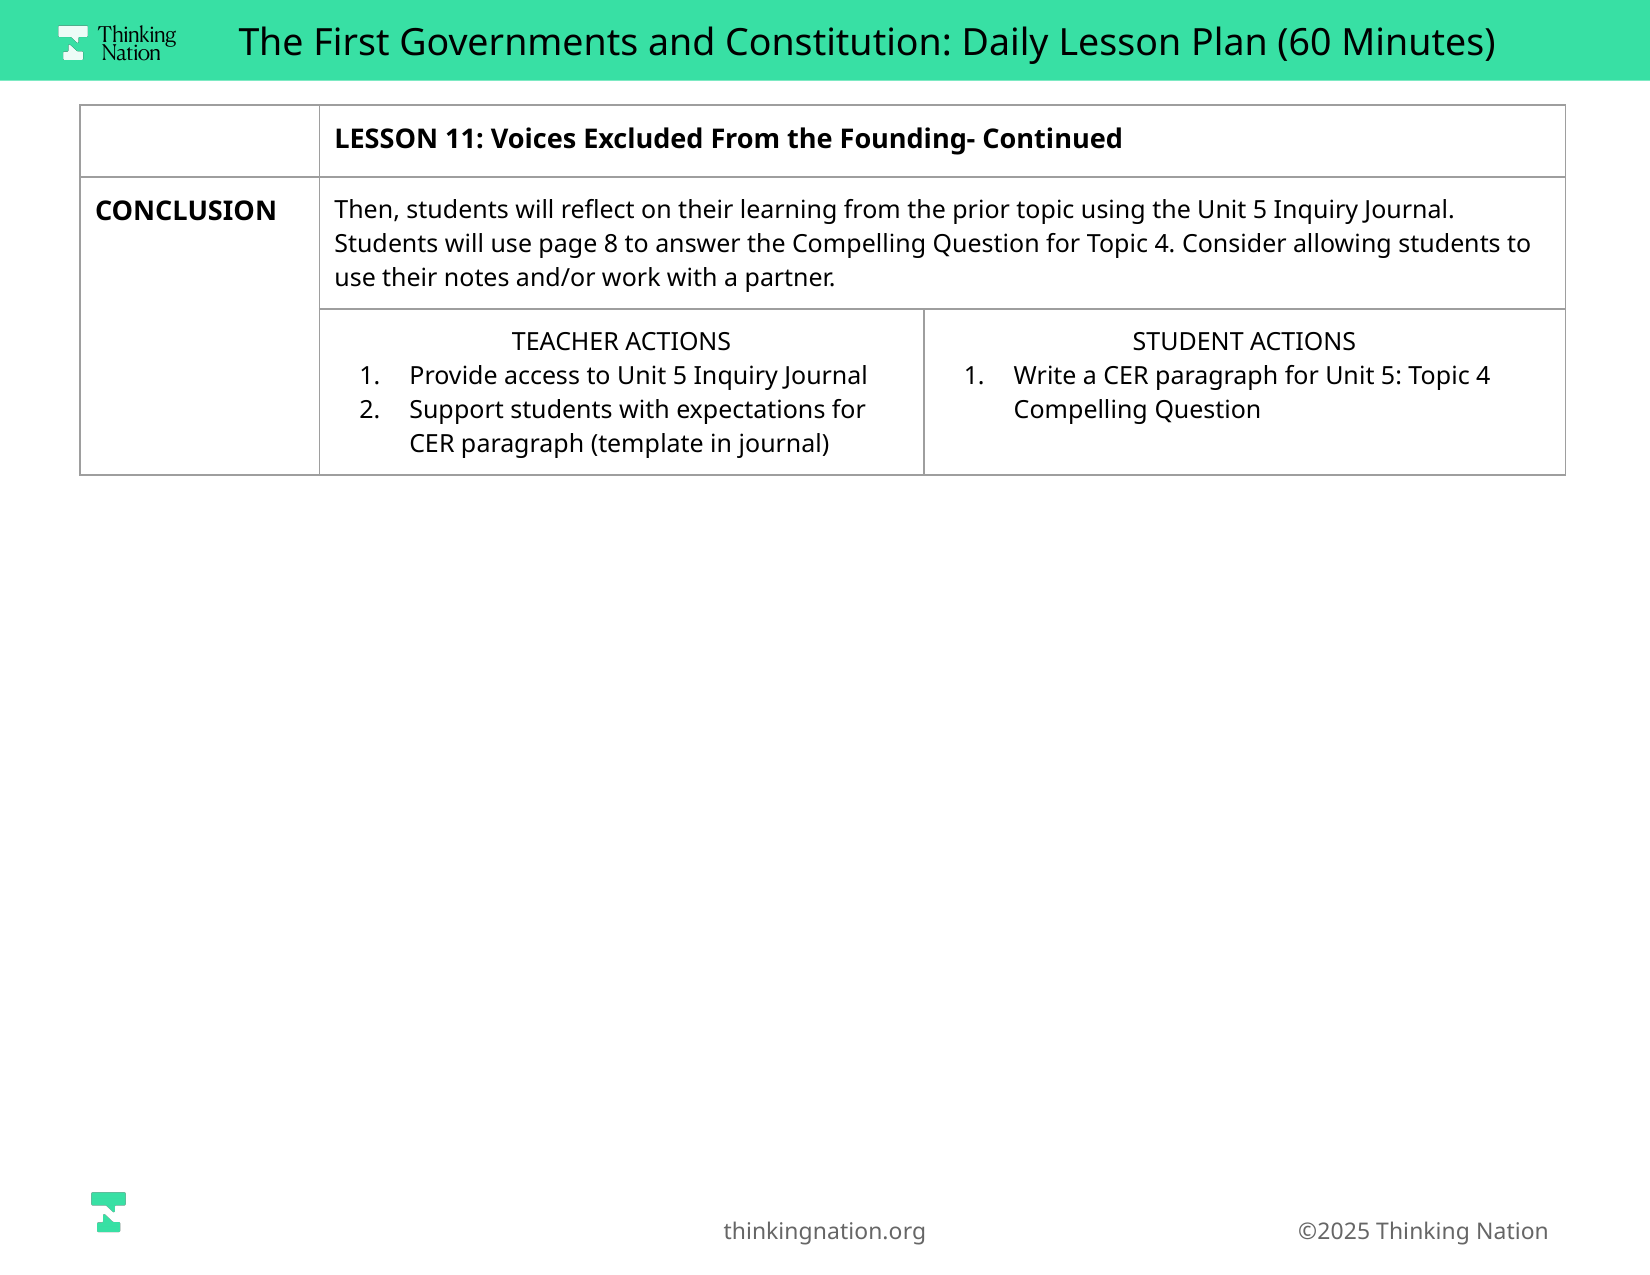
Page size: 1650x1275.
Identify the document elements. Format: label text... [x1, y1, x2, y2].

text_box The First Governments and Constitution: Daily Lesson Plan (60 Minutes) [0, 0, 1650, 81]
table_cell STUDENT ACTIONS Write a CER paragraph for Unit 5: Topic 4 Compelling Question [925, 310, 1565, 474]
table_cell CONCLUSION [81, 178, 319, 474]
table_header [81, 106, 319, 176]
text_box ©2025 Thinking Nation [1174, 1200, 1566, 1240]
table_cell TEACHER ACTIONS Provide access to Unit 5 Inquiry Journal Support students with expectations for CER paragraph (template in journal) [320, 310, 923, 474]
picture [80, 1184, 136, 1240]
table_header LESSON 11: Voices Excluded From the Founding- Continued [320, 106, 1565, 176]
text_box thinkingnation.org [629, 1200, 1021, 1240]
picture [45, 14, 180, 71]
table_cell Then, students will reflect on their learning from the prior topic using the Unit 5 Inquiry Journal. Students will use page 8 to answer the Compelling Question for Topic 4. Consider allowing students to use their notes and/or work with a partner. [320, 178, 1565, 308]
